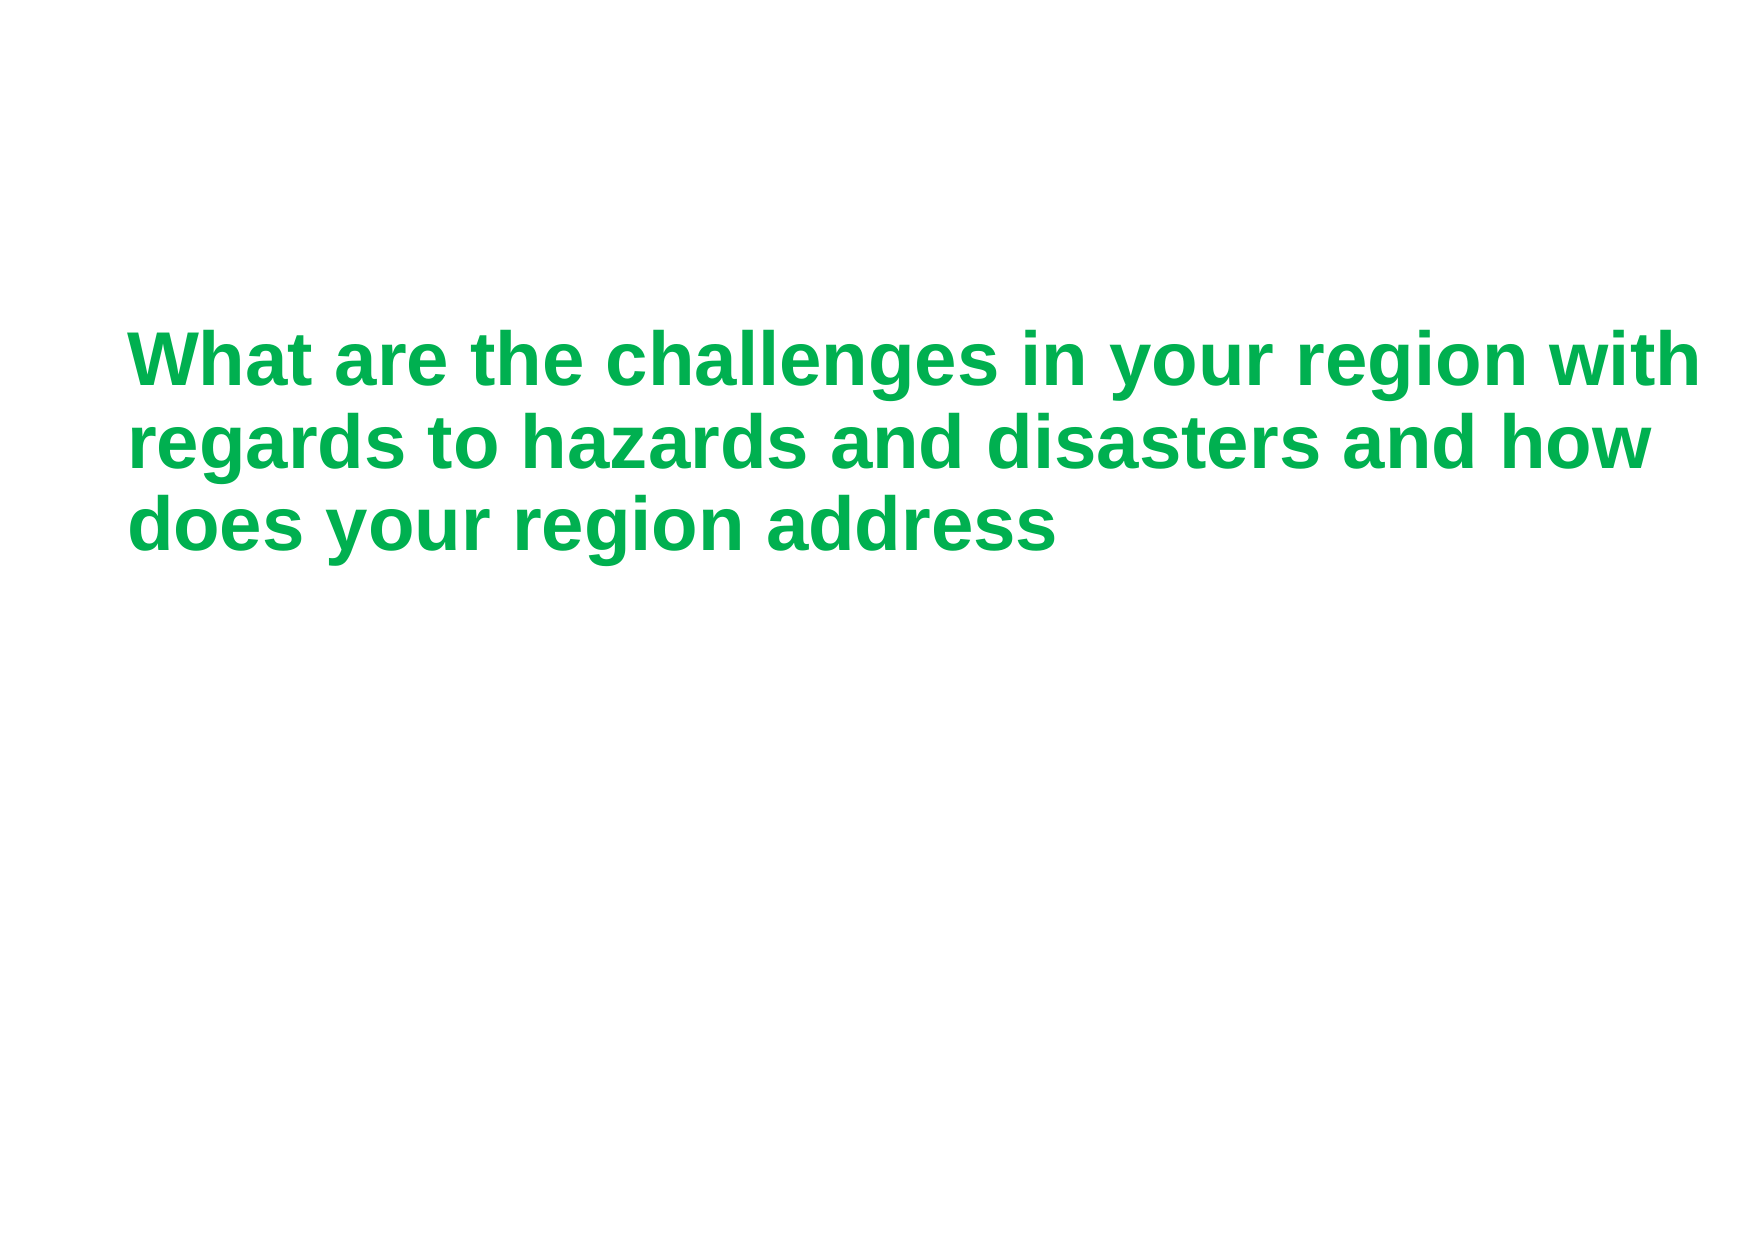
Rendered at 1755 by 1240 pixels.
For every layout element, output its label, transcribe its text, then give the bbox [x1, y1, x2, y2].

title What are the challenges in your region with regards to hazards and disasters and how does your region address [127, 319, 1706, 572]
